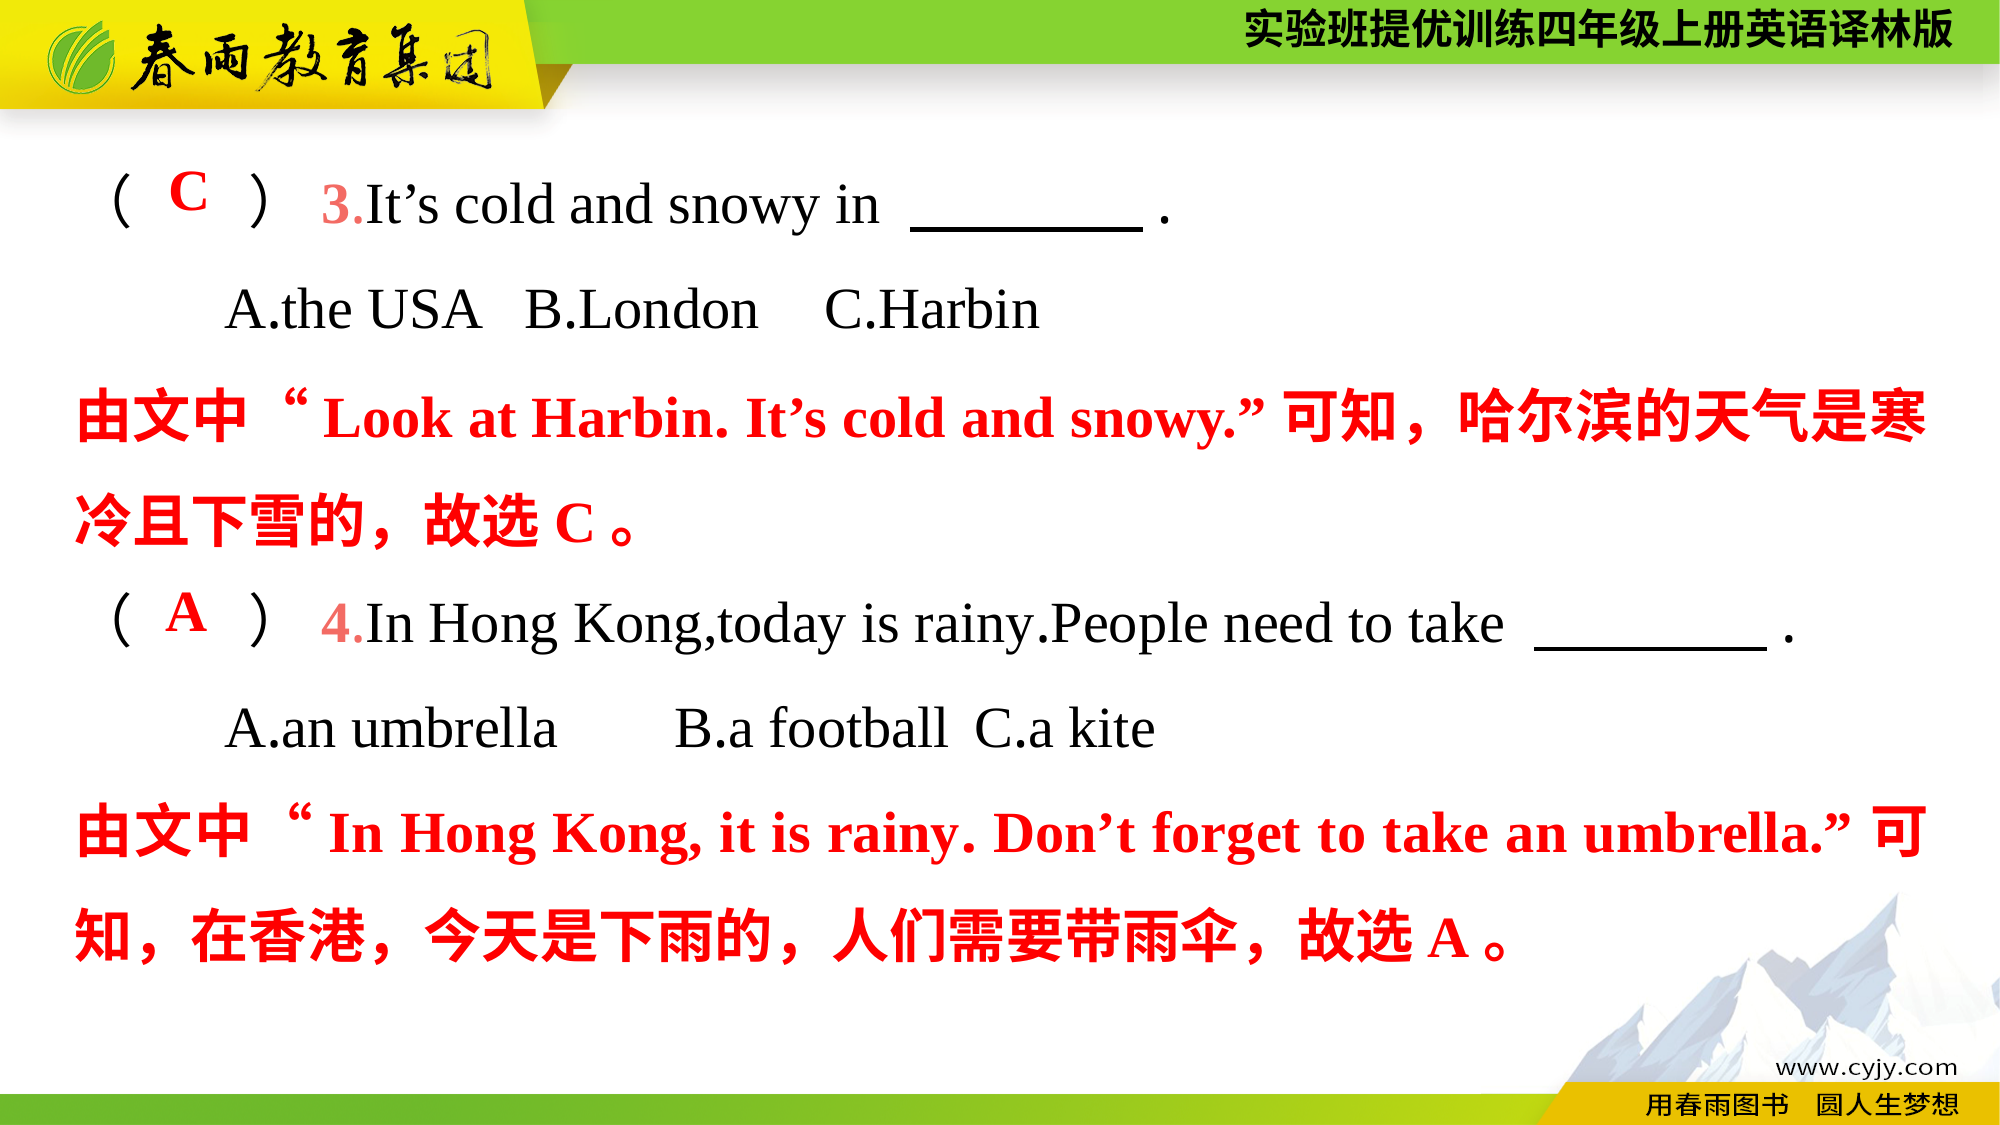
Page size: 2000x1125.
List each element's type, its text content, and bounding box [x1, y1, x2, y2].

text_box C [153, 144, 226, 230]
text_box 由文中“Look at Harbin. It’s cold and snowy.”可知，哈尔滨的天气是寒冷且下雪的，故选C。 [59, 336, 1944, 562]
text_box A [151, 565, 223, 651]
list （ ）3.It’s cold and snowy in . A.the USA B.London C.Harbin （ ）4.In Hong Kong,today is rainy.People need to take . A.an umbrella B.a football C.a kite [59, 562, 1944, 751]
text_box 由文中“In Hong Kong, it is rainy. Don’t forget to take an umbrella.”可知，在香港，今天是下雨的，人们需要带雨伞，故选A。 [59, 751, 1944, 977]
list （ ）3.It’s cold and snowy in . A.the USA B.London C.Harbin （ ）4.In Hong Kong,today is rainy.People need to take . A.an umbrella B.a football C.a kite [59, 122, 1944, 336]
picture [0, 0, 2000, 1125]
